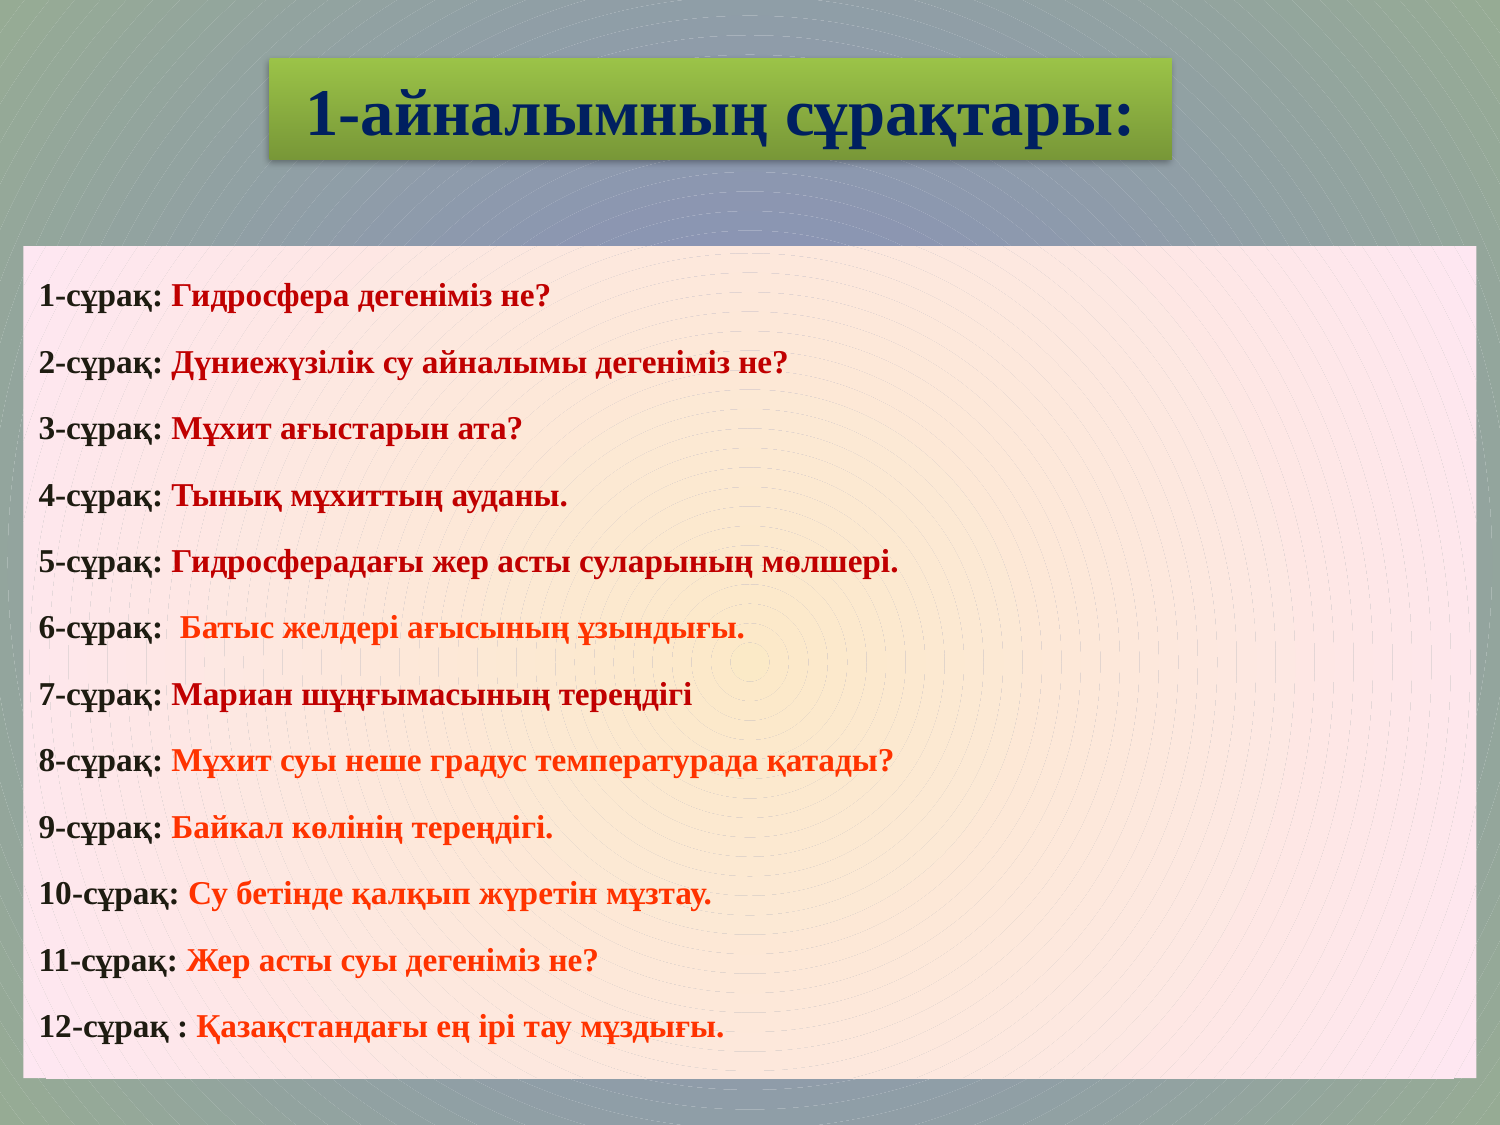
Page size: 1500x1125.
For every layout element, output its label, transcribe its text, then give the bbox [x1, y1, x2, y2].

subtitle 1-сұрақ: Гидросфера дегеніміз не? 2-сұрақ: Дүниежүзілік су айналымы дегеніміз не? 3-сұрақ: Мұхит ағыстарын ата? 4-сұрақ: Тынық мұхиттың ауданы. 5-сұрақ: Гидросферадағы жер асты суларының мөлшері. 6-сұрақ: Батыс желдері ағысының ұзындығы. 7-сұрақ: Мариан шұңғымасының тереңдігі 8-сұрақ: Мұхит суы неше градус температурада қатады? 9-сұрақ: Байкал көлінің тереңдігі. 10-сұрақ: Су бетінде қалқып жүретін мұзтау. 11-сұрақ: Жер асты суы дегеніміз не? 12-сұрақ : Қазақстандағы ең ірі тау мұздығы. [23, 245, 1477, 1079]
title 1-айналымның сұрақтары: [269, 58, 1173, 160]
